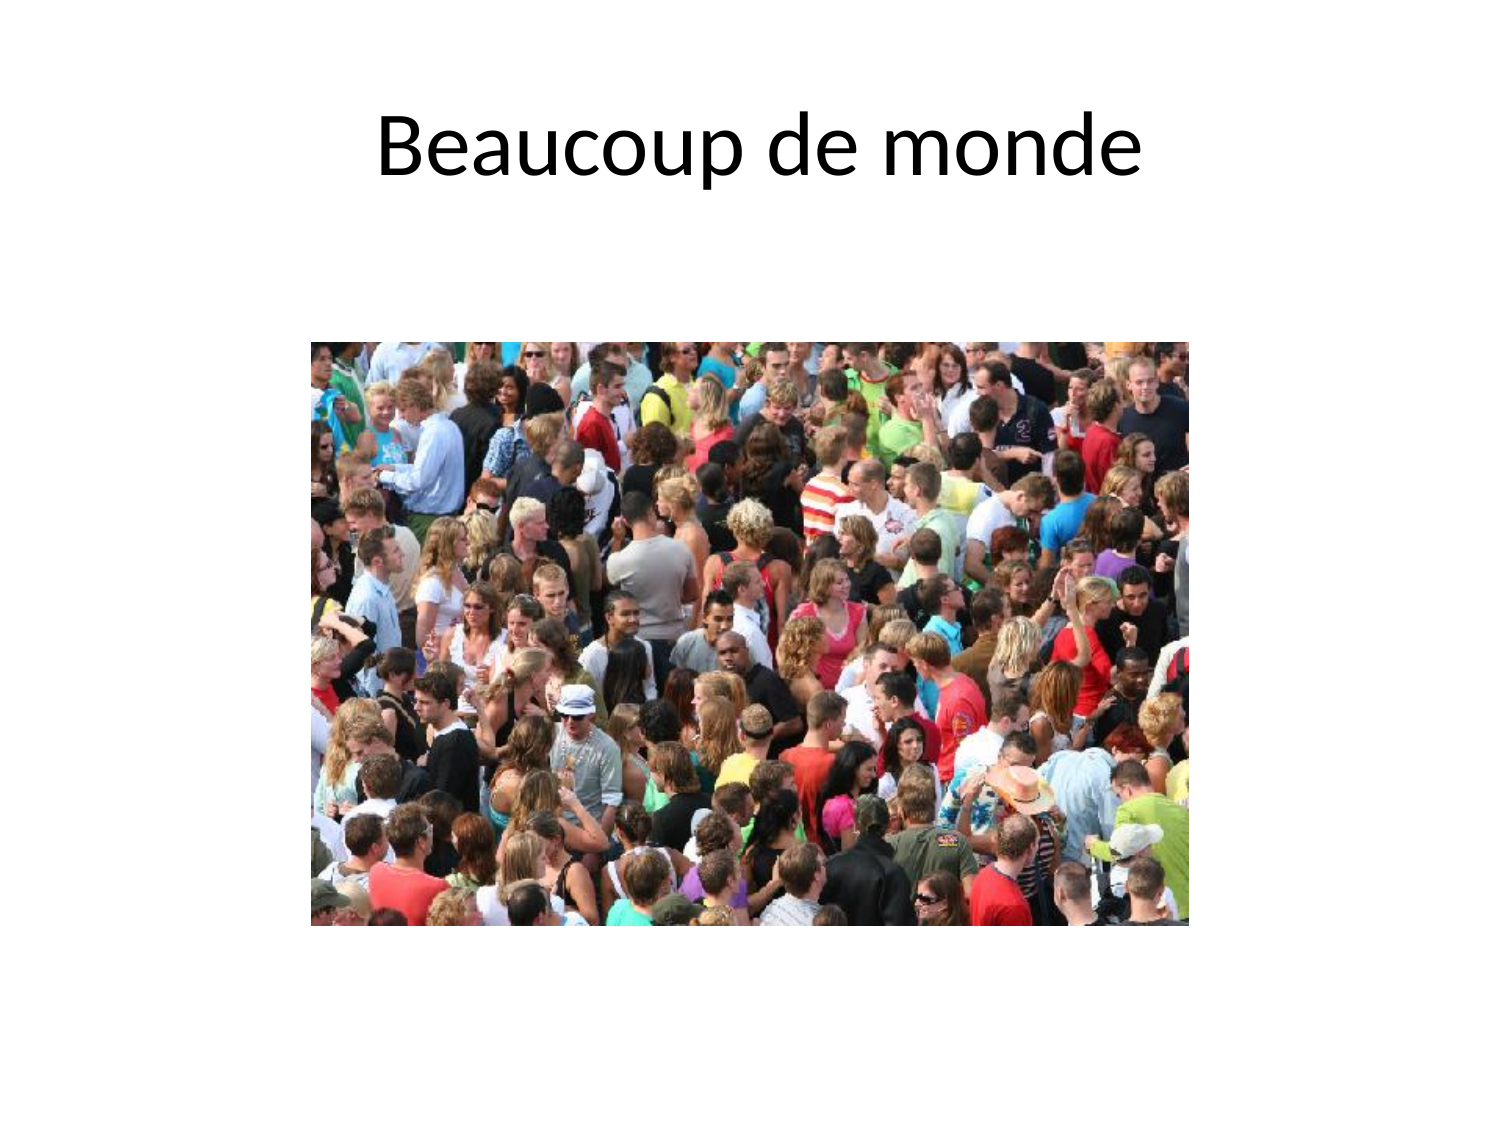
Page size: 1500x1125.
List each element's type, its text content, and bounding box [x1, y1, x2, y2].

title Beaucoup de monde [75, 45, 1425, 233]
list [311, 342, 1189, 926]
